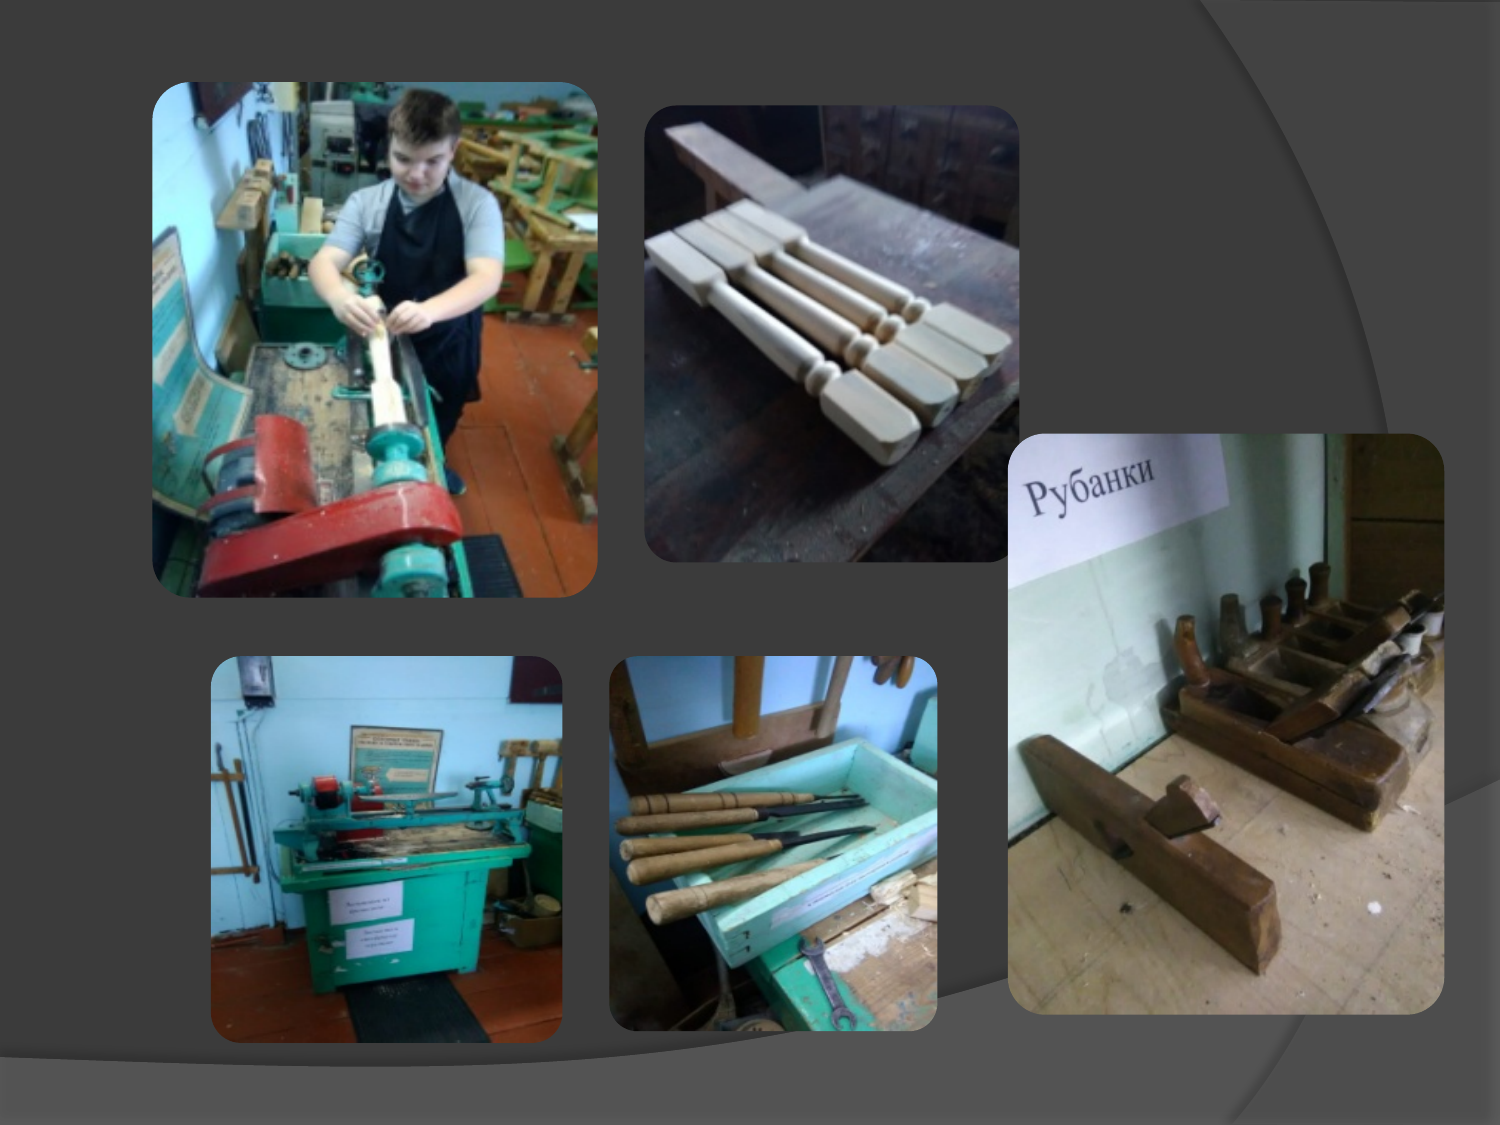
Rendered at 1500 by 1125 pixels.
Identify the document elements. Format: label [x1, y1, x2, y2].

picture [152, 81, 598, 598]
picture [210, 655, 563, 1044]
picture [644, 105, 1020, 563]
picture [609, 655, 938, 1032]
picture [1007, 433, 1445, 1015]
